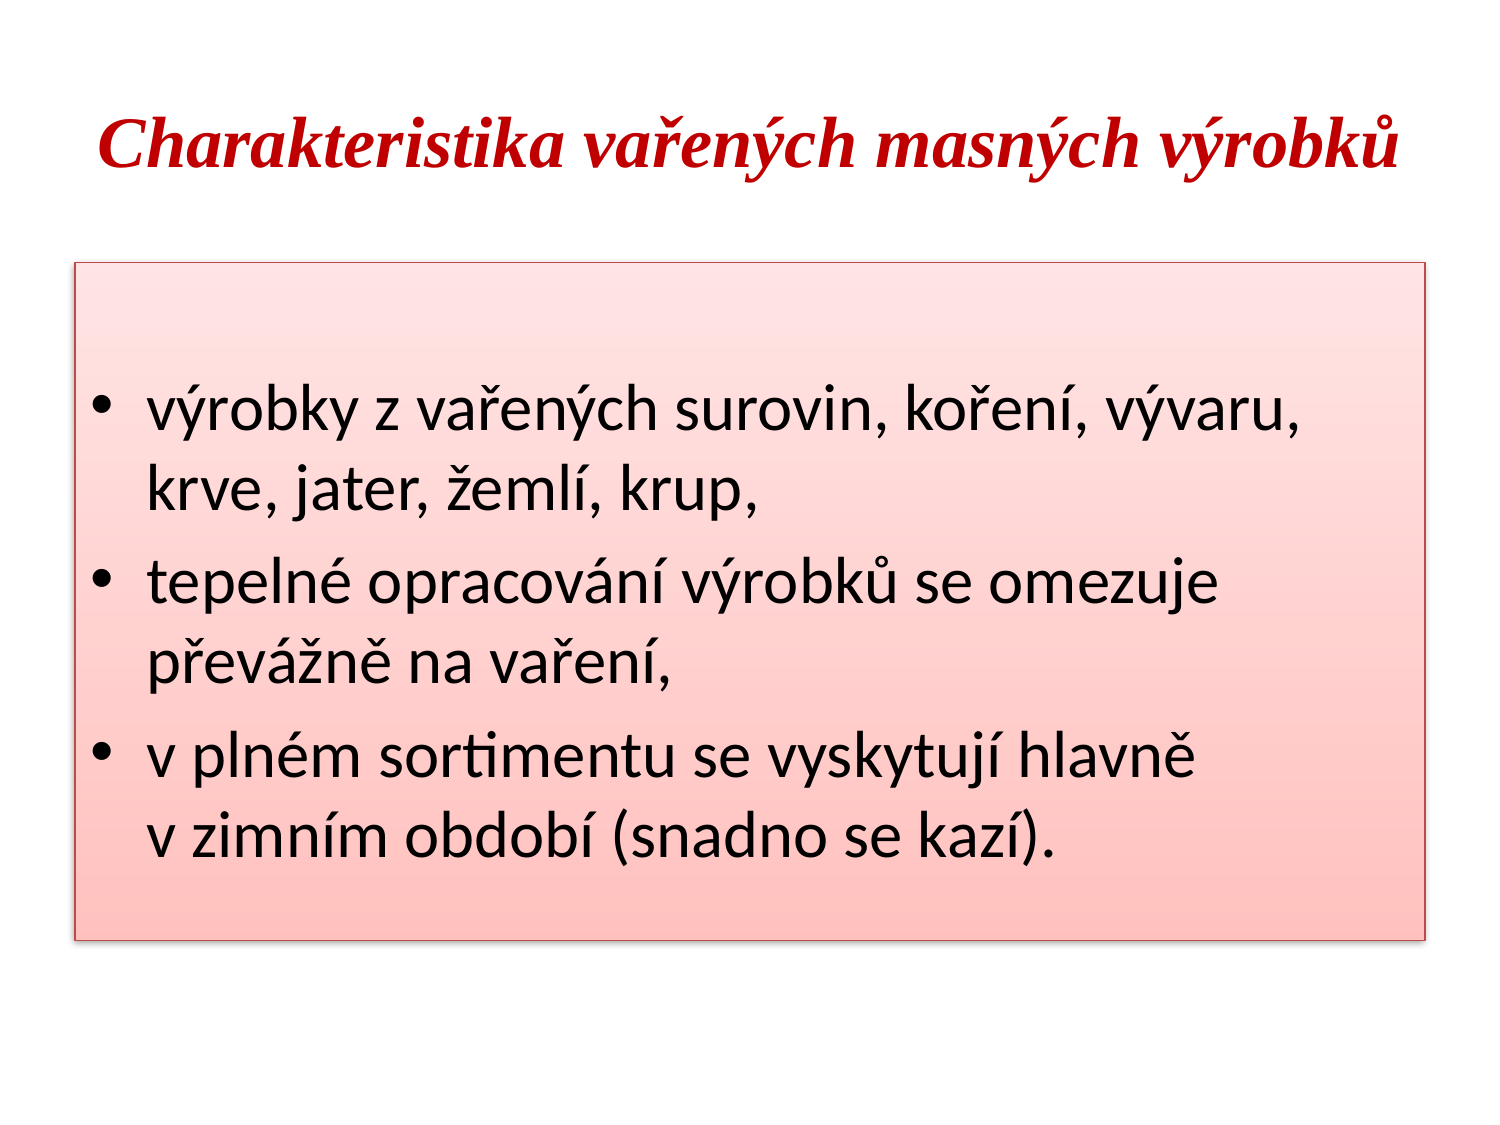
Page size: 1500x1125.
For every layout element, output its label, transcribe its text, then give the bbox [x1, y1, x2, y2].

title Charakteristika vařených masných výrobků [75, 45, 1425, 233]
list výrobky z vařených surovin, koření, vývaru, krve, jater, žemlí, krup, tepelné opracování výrobků se omezuje převážně na vaření, v plném sortimentu se vyskytují hlavně v zimním období (snadno se kazí). [74, 262, 1426, 941]
